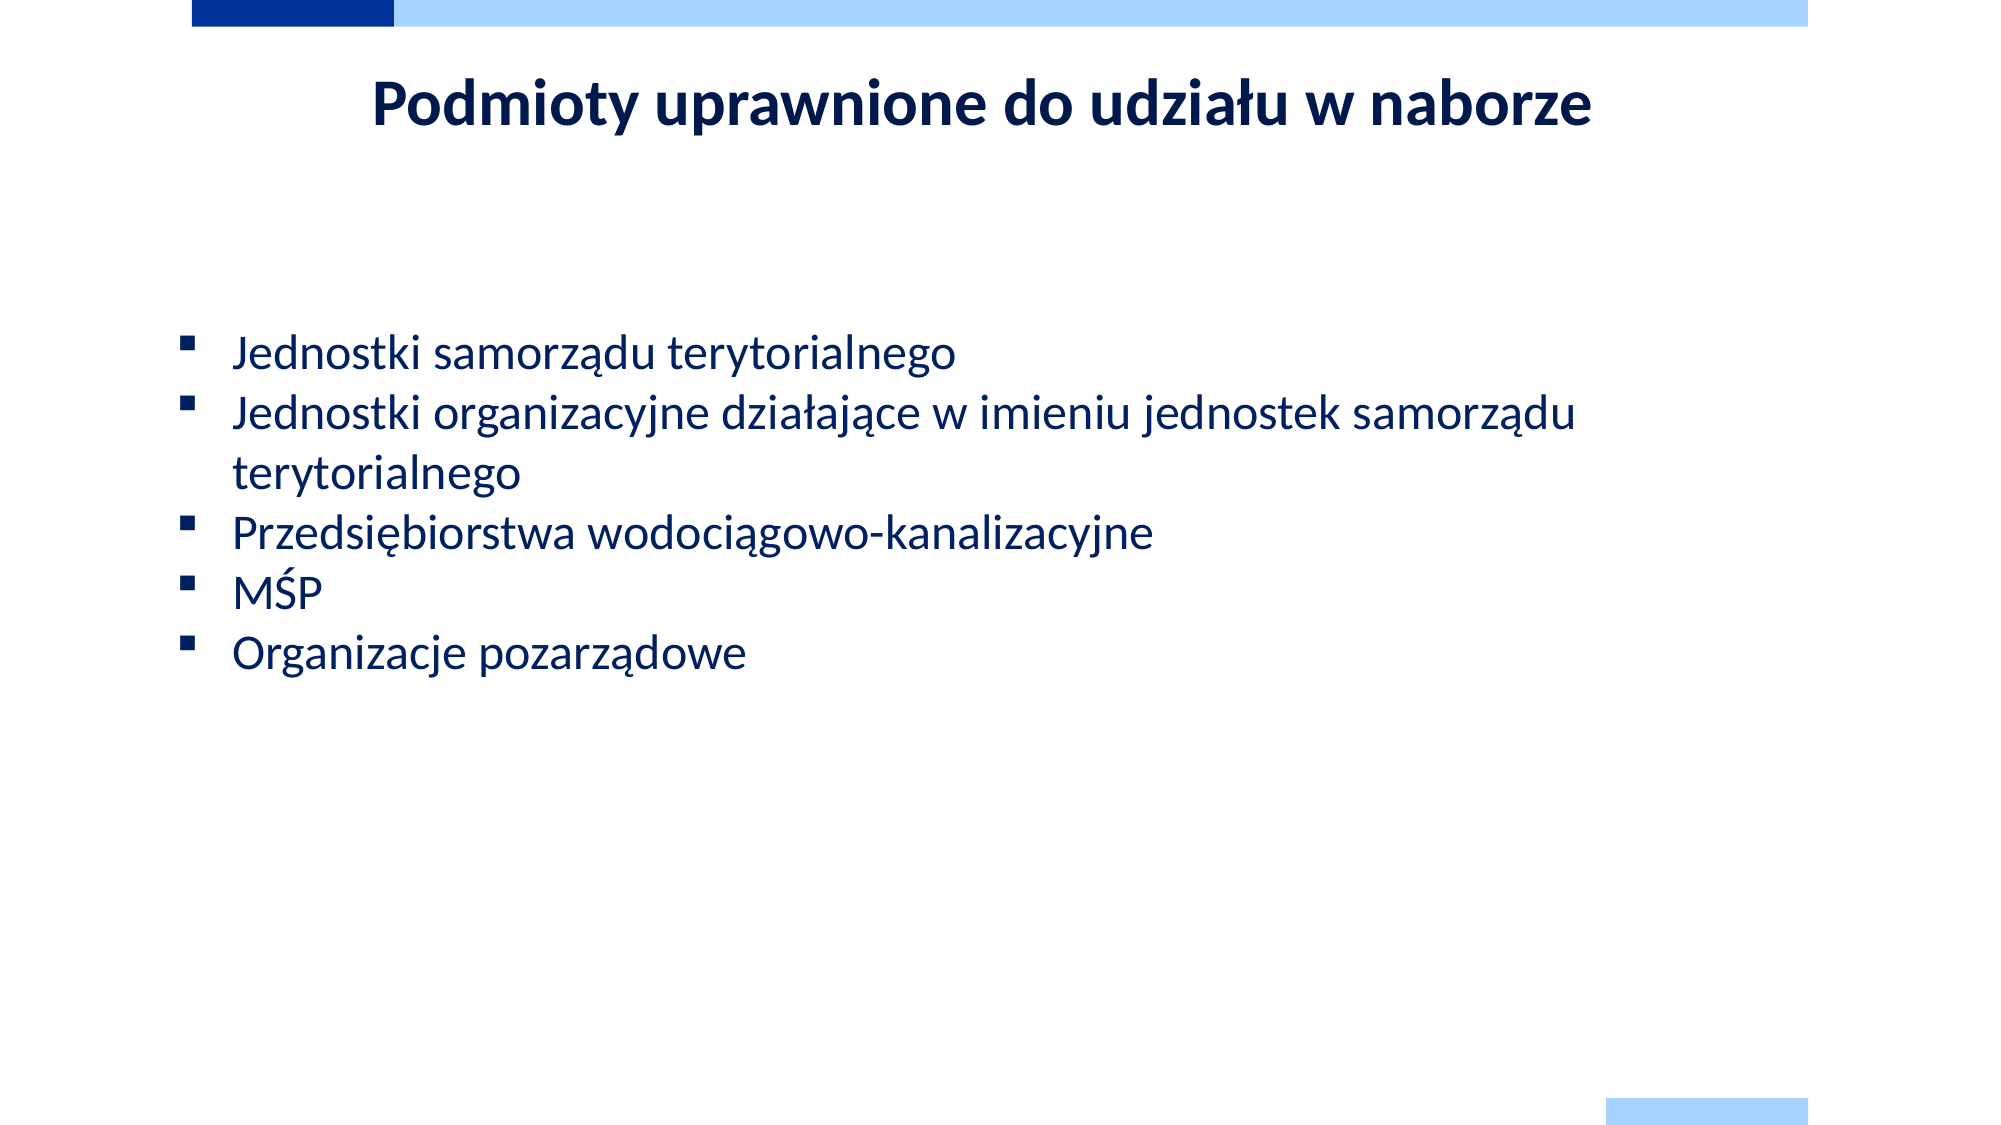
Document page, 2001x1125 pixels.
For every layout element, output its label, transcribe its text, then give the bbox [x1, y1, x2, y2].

text_box Jednostki samorządu terytorialnego Jednostki organizacyjne działające w imieniu jednostek samorządu terytorialnego Przedsiębiorstwa wodociągowo-kanalizacyjne MŚP Organizacje pozarządowe [161, 312, 1839, 808]
text_box Podmioty uprawnione do udziału w naborze [203, 51, 1763, 146]
